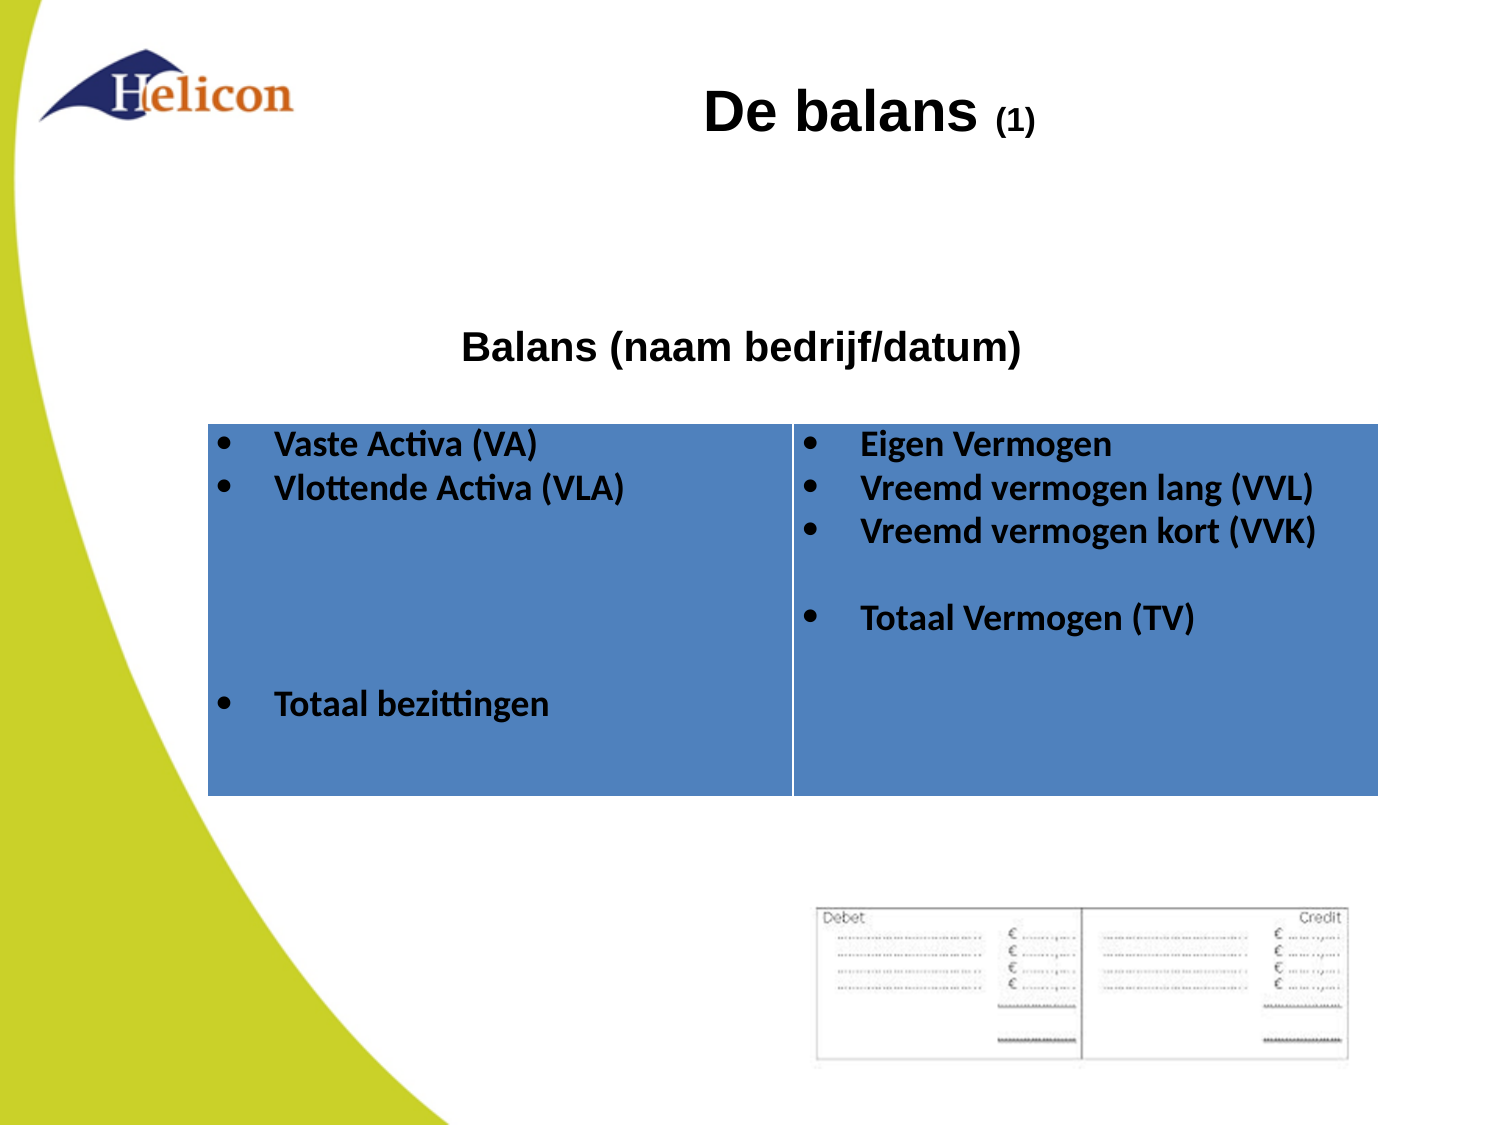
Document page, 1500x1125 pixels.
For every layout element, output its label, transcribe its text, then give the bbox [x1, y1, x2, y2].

table_header Eigen Vermogen Vreemd vermogen lang (VVL) Vreemd vermogen kort (VVK) Totaal Vermogen (TV) [794, 424, 1378, 796]
table_header Vaste Activa (VA) Vlottende Activa (VLA) Totaal bezittingen [208, 424, 792, 796]
text_box Balans (naam bedrijf/datum) [417, 312, 1038, 423]
title De balans (1) [324, 54, 1415, 161]
picture [0, 0, 1500, 1125]
